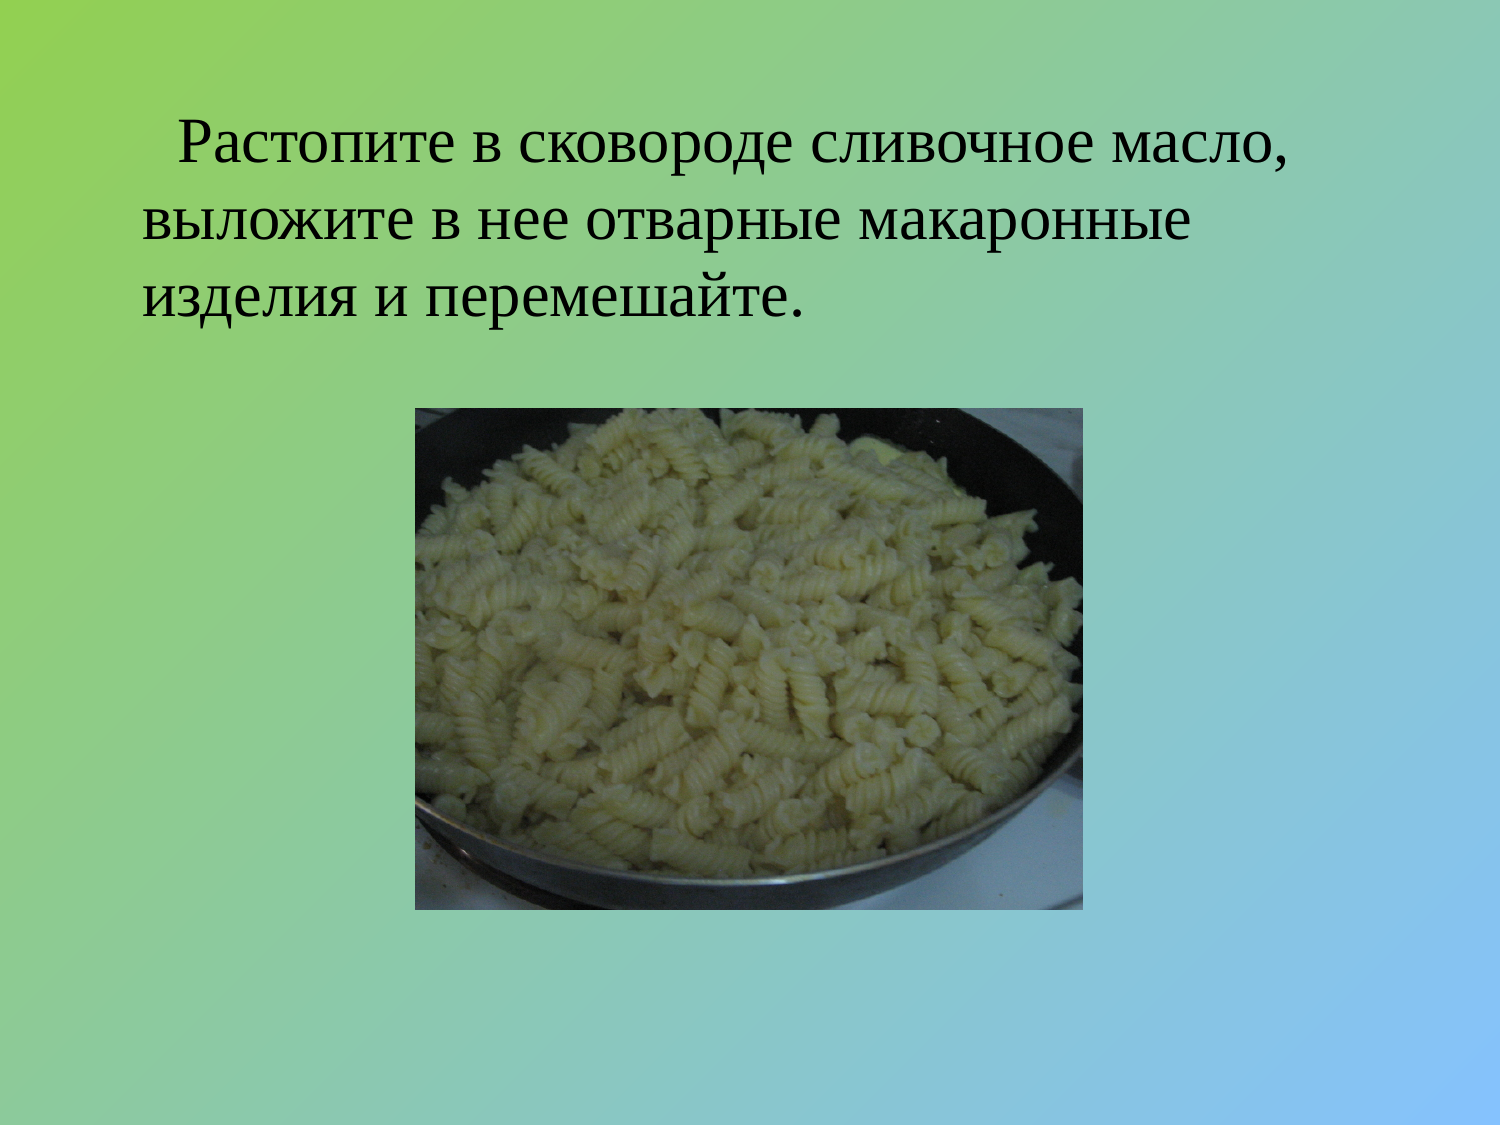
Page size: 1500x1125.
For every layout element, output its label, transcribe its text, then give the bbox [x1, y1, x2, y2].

list Растопите в сковороде сливочное масло, выложите в нее отварные макаронные изделия и перемешайте. [75, 90, 1425, 338]
picture [415, 408, 1083, 910]
